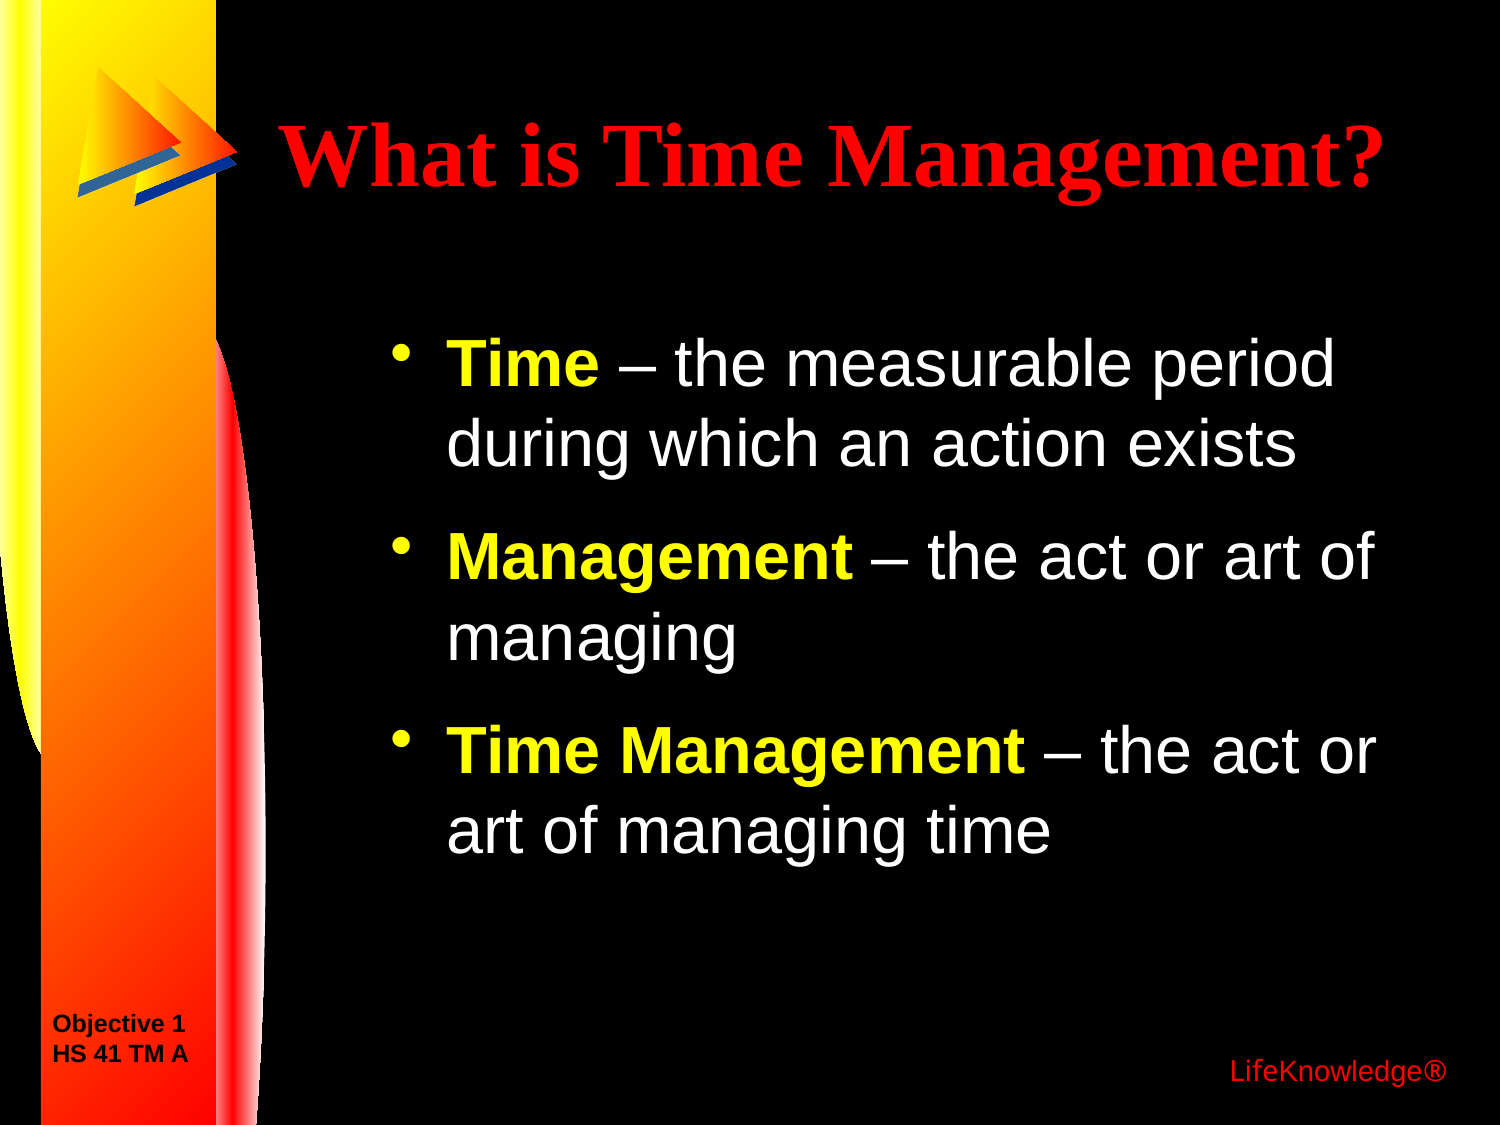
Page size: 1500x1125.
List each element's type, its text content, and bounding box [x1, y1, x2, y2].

list Time – the measurable period during which an action exists Management – the act or art of managing Time Management – the act or art of managing time [374, 312, 1401, 1051]
footer LifeKnowledge® [0, 1049, 1463, 1125]
text_box Objective 1 HS 41 TM A [37, 999, 213, 1075]
title What is Time Management? [262, 40, 1500, 213]
